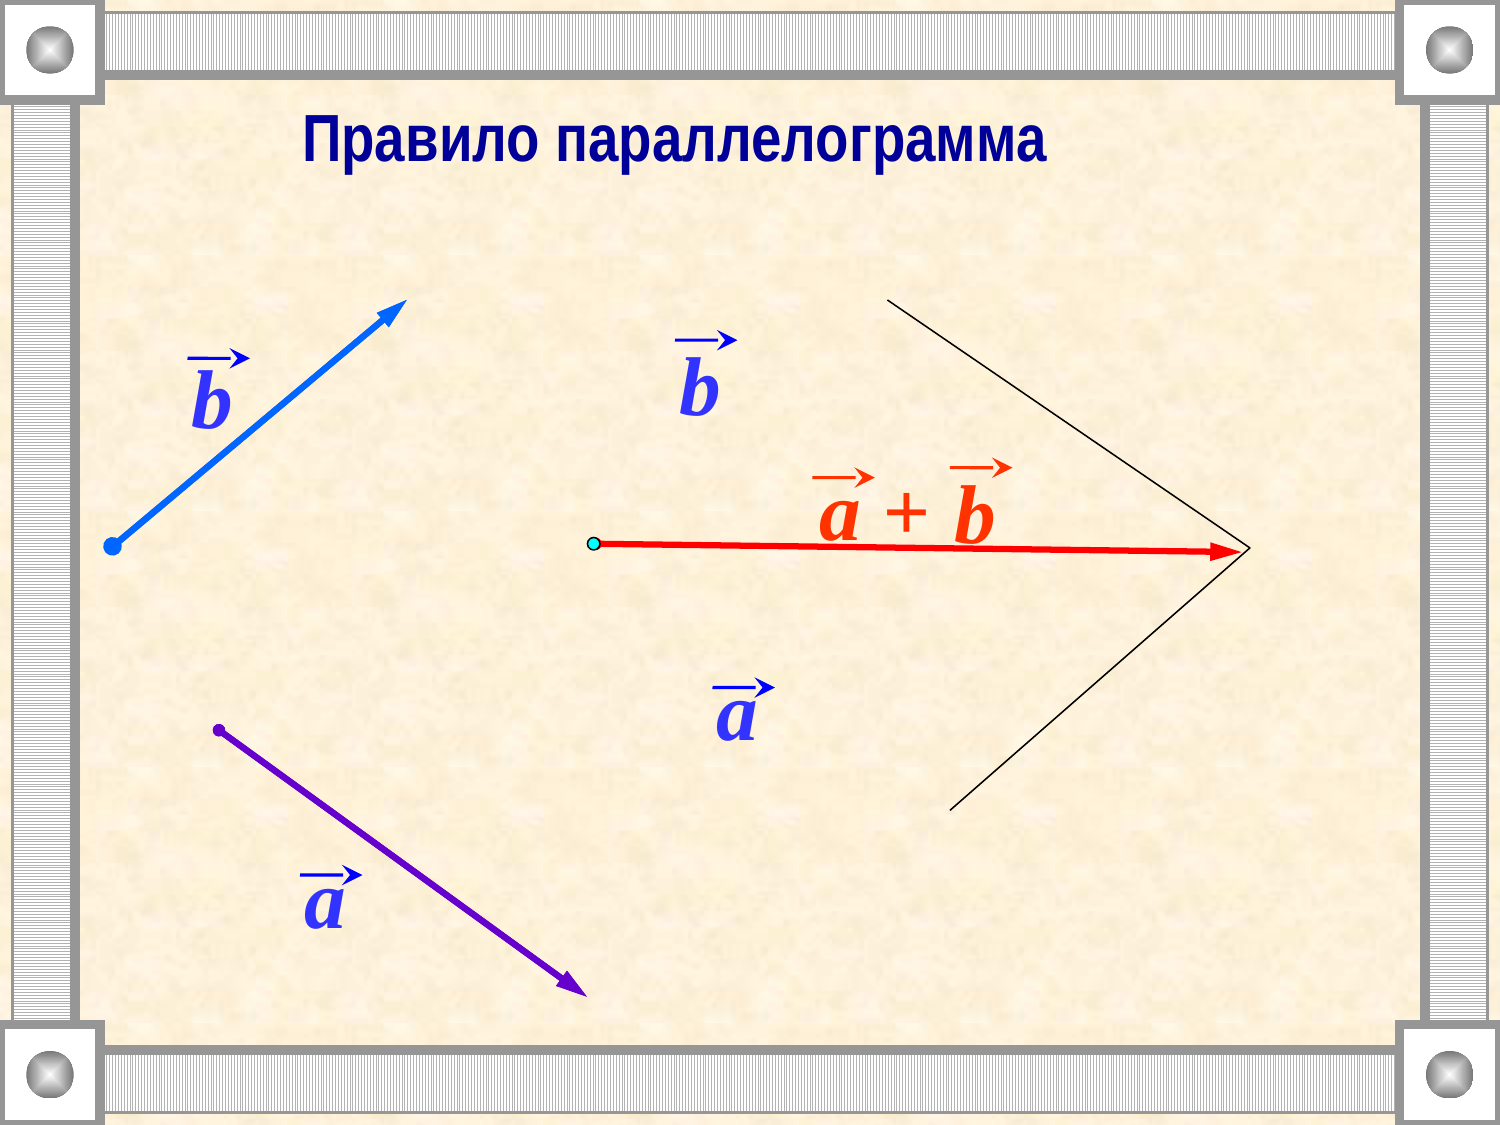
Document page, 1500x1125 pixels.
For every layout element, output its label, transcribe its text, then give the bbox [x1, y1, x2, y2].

text_box [266, 299, 407, 419]
picture [0, 105, 11, 1020]
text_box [649, 324, 751, 441]
picture [80, 80, 1420, 1045]
text_box Правило параллелограмма [287, 87, 1275, 183]
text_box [274, 837, 376, 953]
picture [105, 0, 1395, 11]
text_box [887, 299, 1250, 811]
text_box [379, 845, 587, 997]
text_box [162, 337, 263, 453]
text_box [110, 461, 216, 550]
picture [105, 1114, 1395, 1125]
text_box [106, 540, 119, 553]
text_box [587, 537, 600, 550]
text_box [1029, 545, 1242, 559]
picture [1489, 105, 1500, 1020]
text_box [214, 726, 364, 835]
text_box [762, 449, 1026, 568]
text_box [687, 649, 788, 766]
